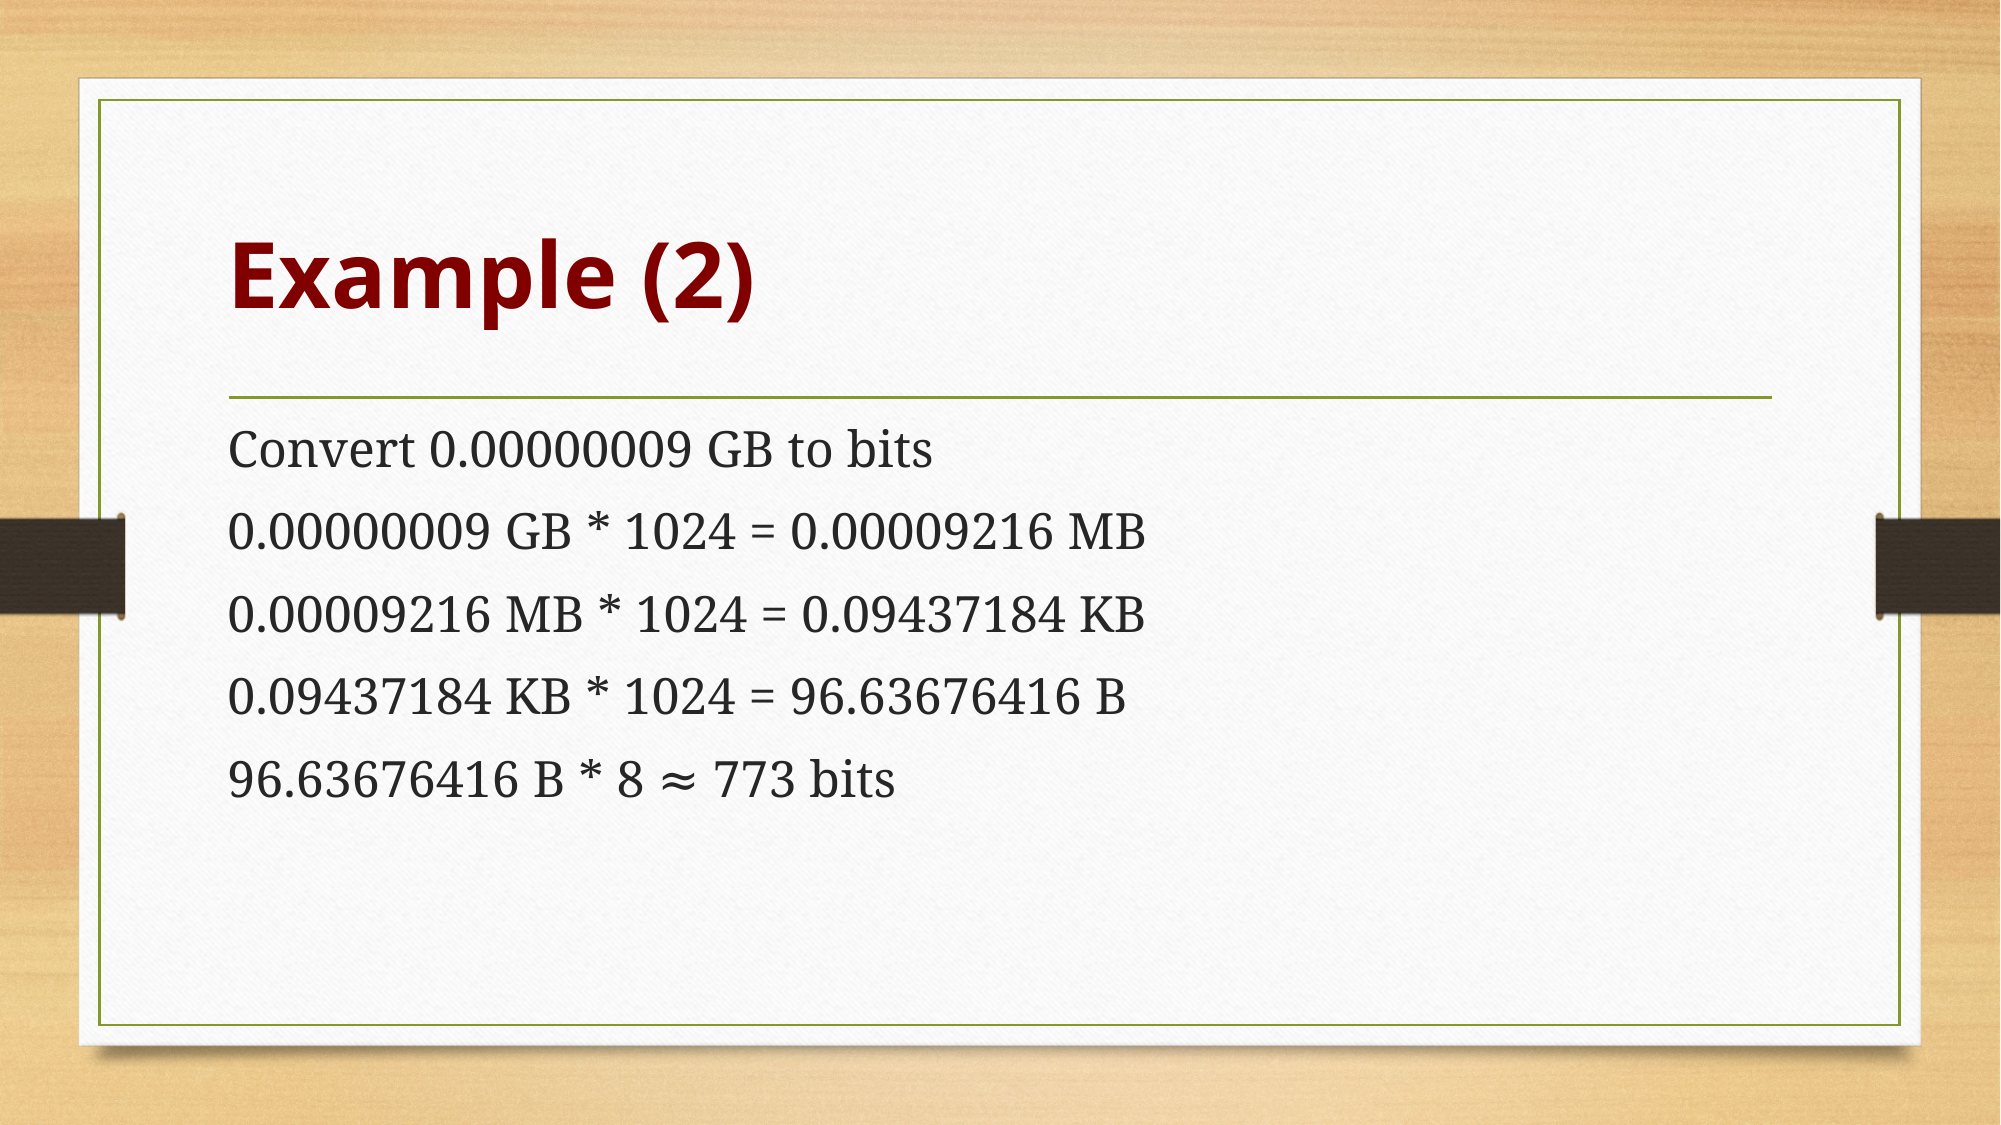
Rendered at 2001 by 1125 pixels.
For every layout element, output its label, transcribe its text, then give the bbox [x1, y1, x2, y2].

picture [0, 0, 2001, 1125]
list Convert 0.00000009 GB to bits 0.00000009 GB * 1024 = 0.00009216 MB 0.00009216 MB * 1024 = 0.09437184 KB 0.09437184 KB * 1024 = 96.63676416 B 96.63676416 B * 8 ≈ 773 bits [212, 409, 1788, 986]
title Example (2) [212, 161, 1788, 375]
